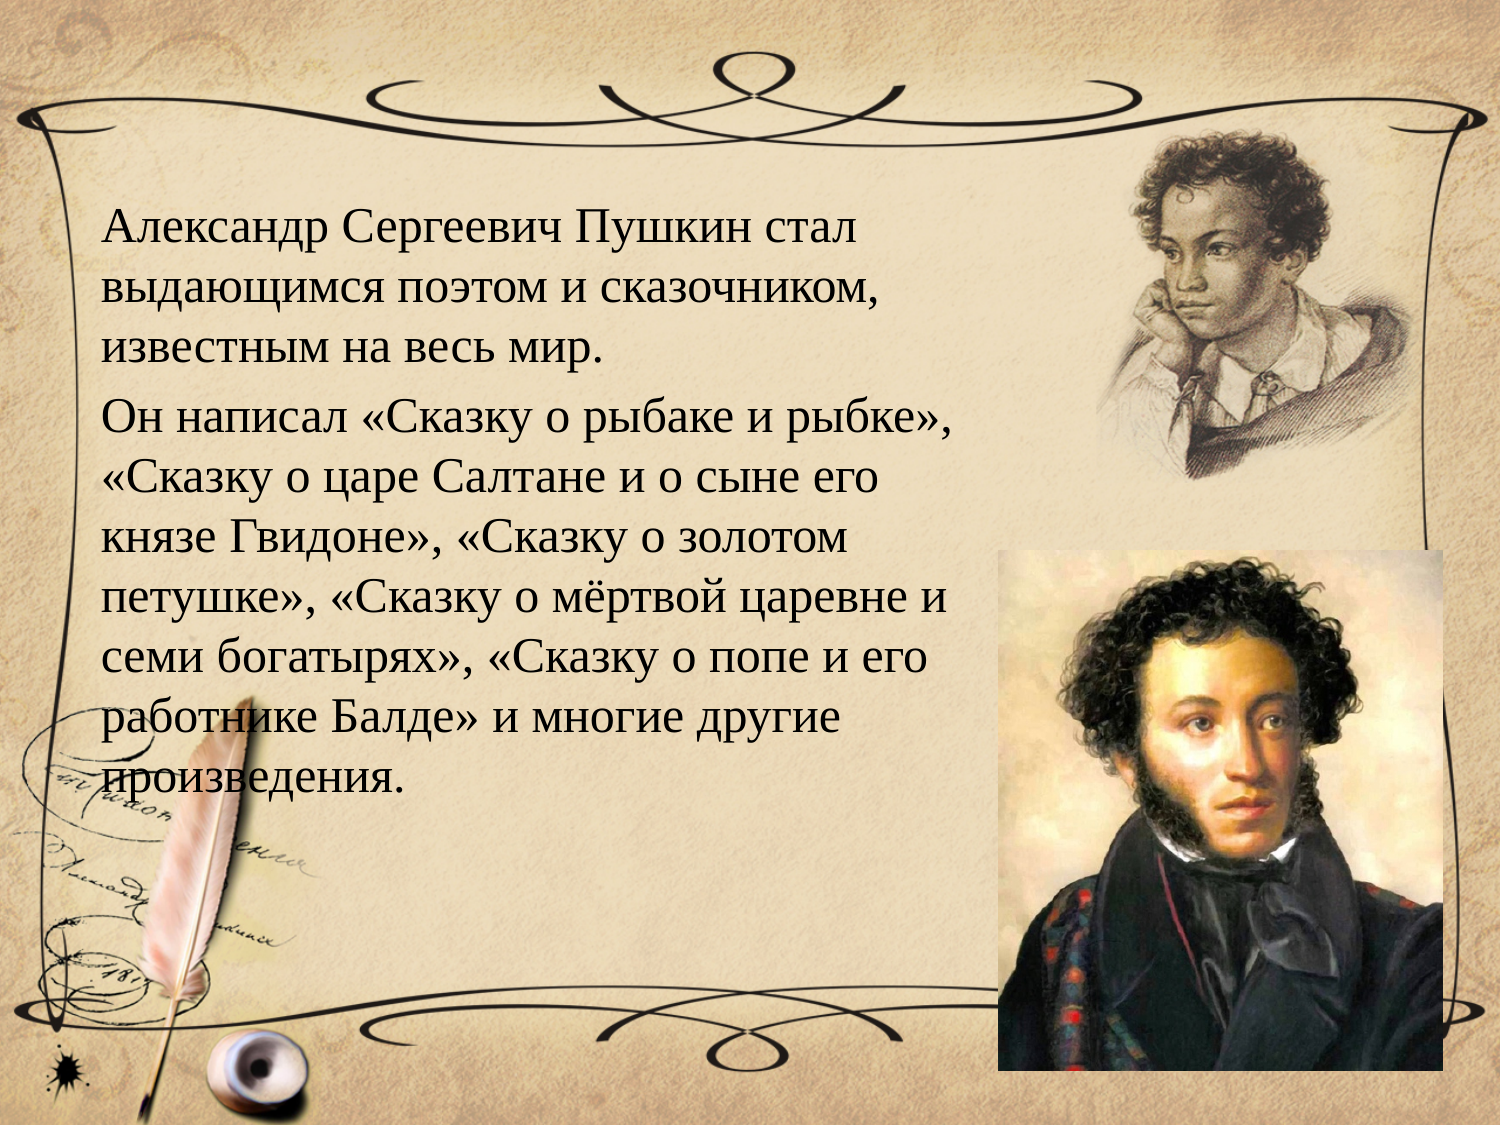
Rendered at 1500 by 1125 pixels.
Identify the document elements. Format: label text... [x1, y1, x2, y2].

list Александр Сергеевич Пушкин стал выдающимся поэтом и сказочником, известным на весь мир. Он написал «Сказку о рыбаке и рыбке», «Сказку о царе Салтане и о сыне его князе Гвидоне», «Сказку о золотом петушке», «Сказку о мёртвой царевне и семи богатырях», «Сказку о попе и его работнике Балде» и многие другие произведения. [29, 184, 987, 1005]
picture [0, 0, 1500, 1125]
